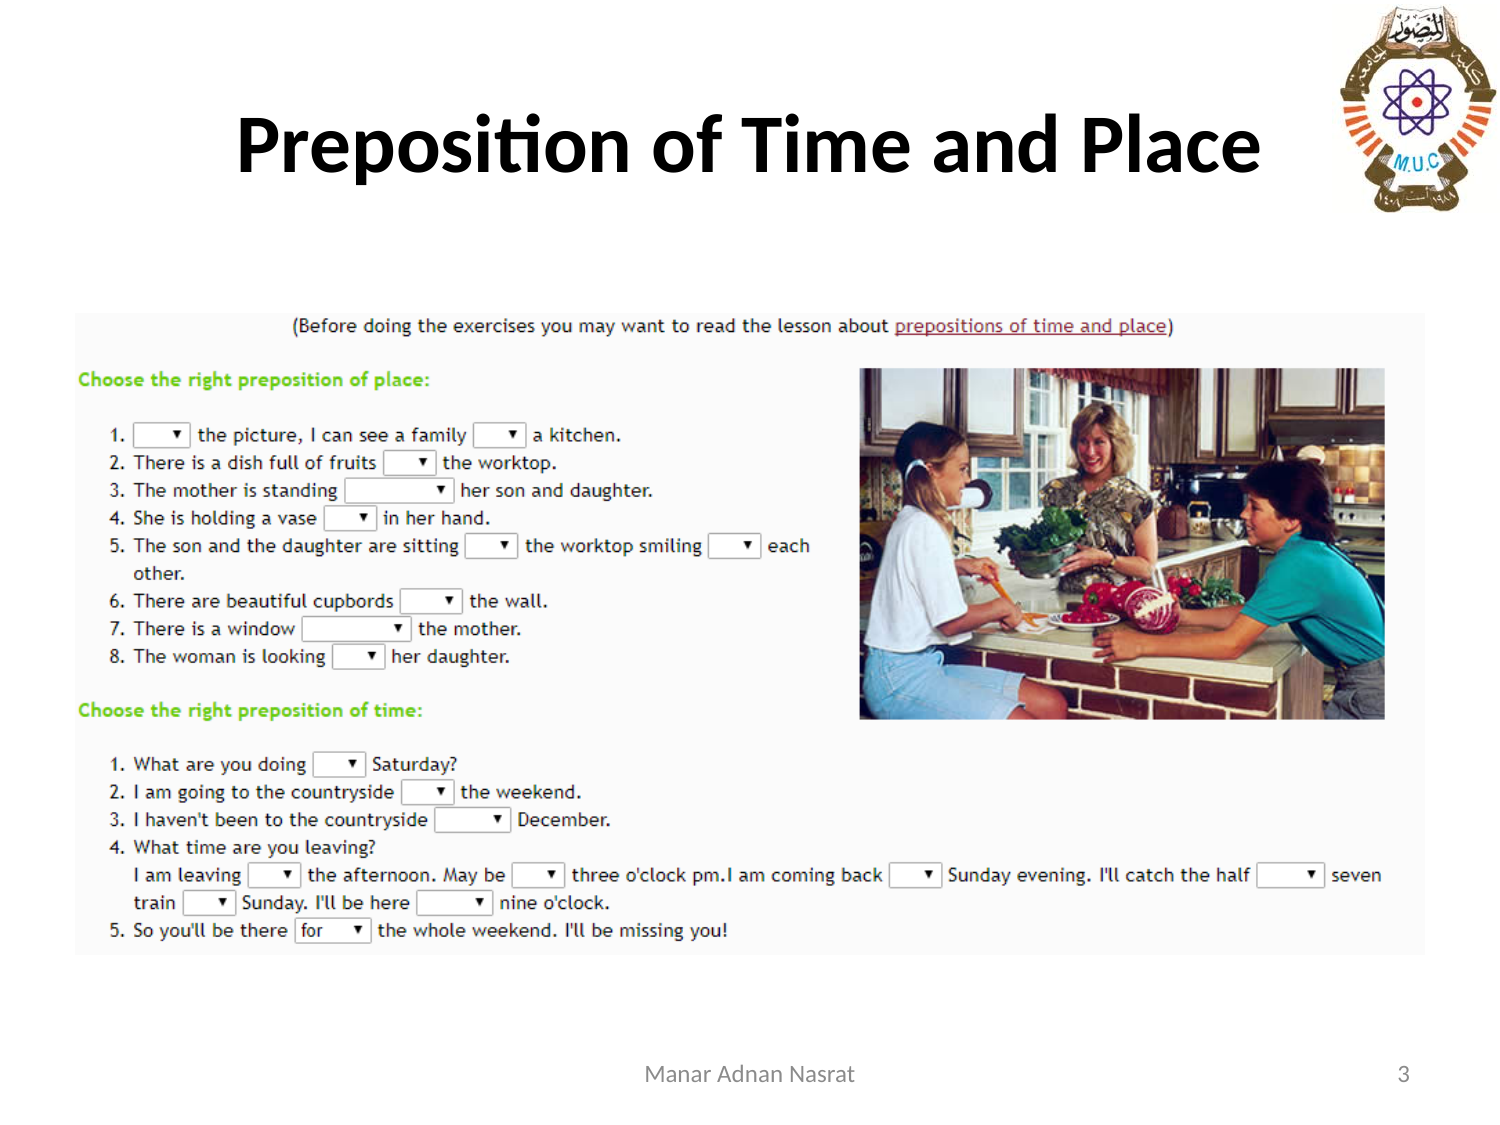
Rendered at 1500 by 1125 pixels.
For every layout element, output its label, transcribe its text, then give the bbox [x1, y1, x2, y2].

slide_number 3 [1074, 1042, 1425, 1103]
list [74, 312, 1426, 955]
title Preposition of Time and Place [75, 45, 1425, 233]
footer Manar Adnan Nasrat [512, 1042, 988, 1103]
picture [1332, 4, 1500, 213]
